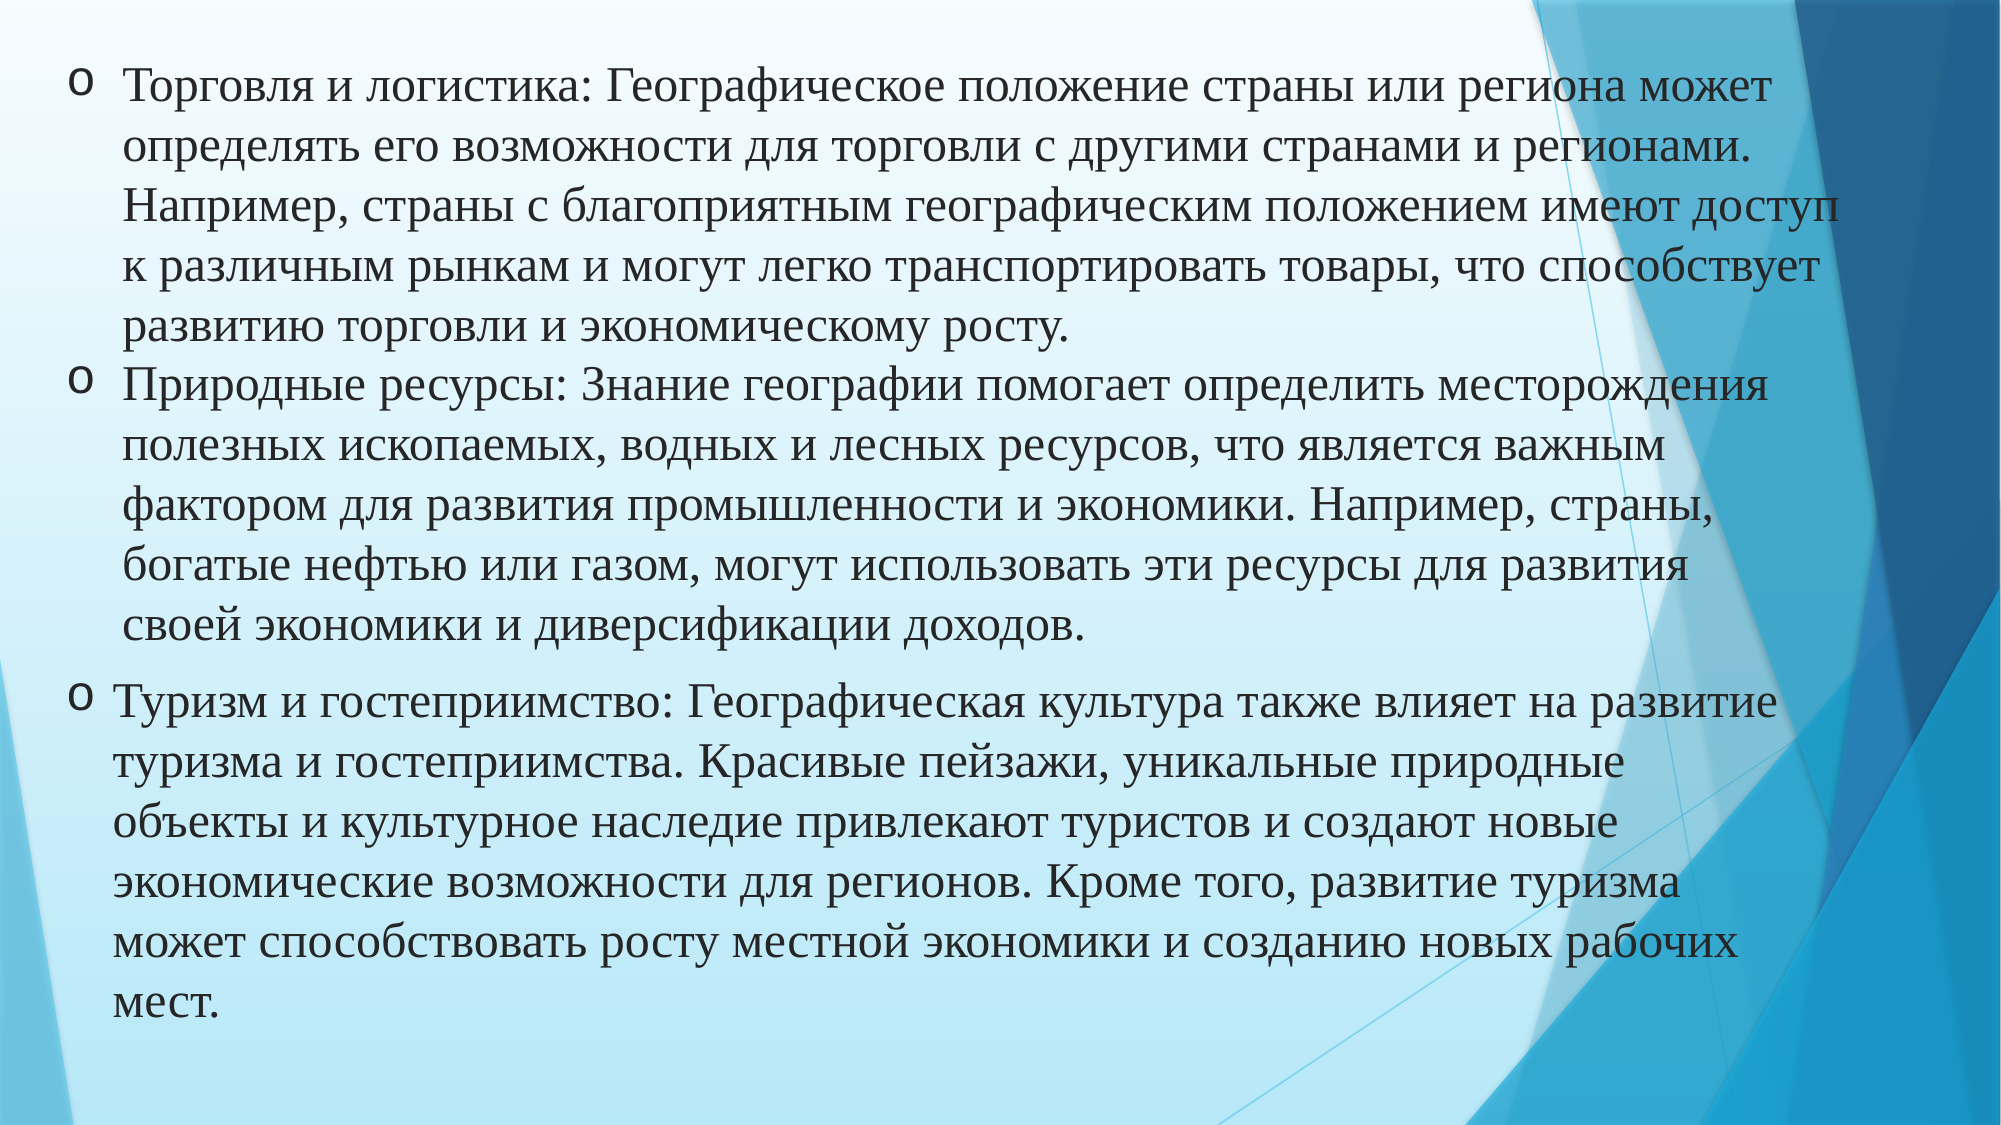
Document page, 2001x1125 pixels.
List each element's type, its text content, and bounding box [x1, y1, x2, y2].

title Торговля и логистика: Географическое положение страны или региона может определять его возможности для торговли с другими странами и регионами. Например, страны с благоприятным географическим положением имеют доступ к различным рынкам и могут легко транспортировать товары, что способствует развитию торговли и экономическому росту. [51, 44, 1878, 362]
text_box Природные ресурсы: Знание географии помогает определить месторождения полезных ископаемых, водных и лесных ресурсов, что является важным фактором для развития промышленности и экономики. Например, страны, богатые нефтью или газом, могут использовать эти ресурсы для развития своей экономики и диверсификации доходов. [51, 342, 1824, 718]
text_box Туризм и гостеприимство: Географическая культура также влияет на развитие туризма и гостеприимства. Красивые пейзажи, уникальные природные объекты и культурное наследие привлекают туристов и создают новые экономические возможности для регионов. Кроме того, развитие туризма может способствовать росту местной экономики и созданию новых рабочих мест. [51, 659, 1803, 1035]
